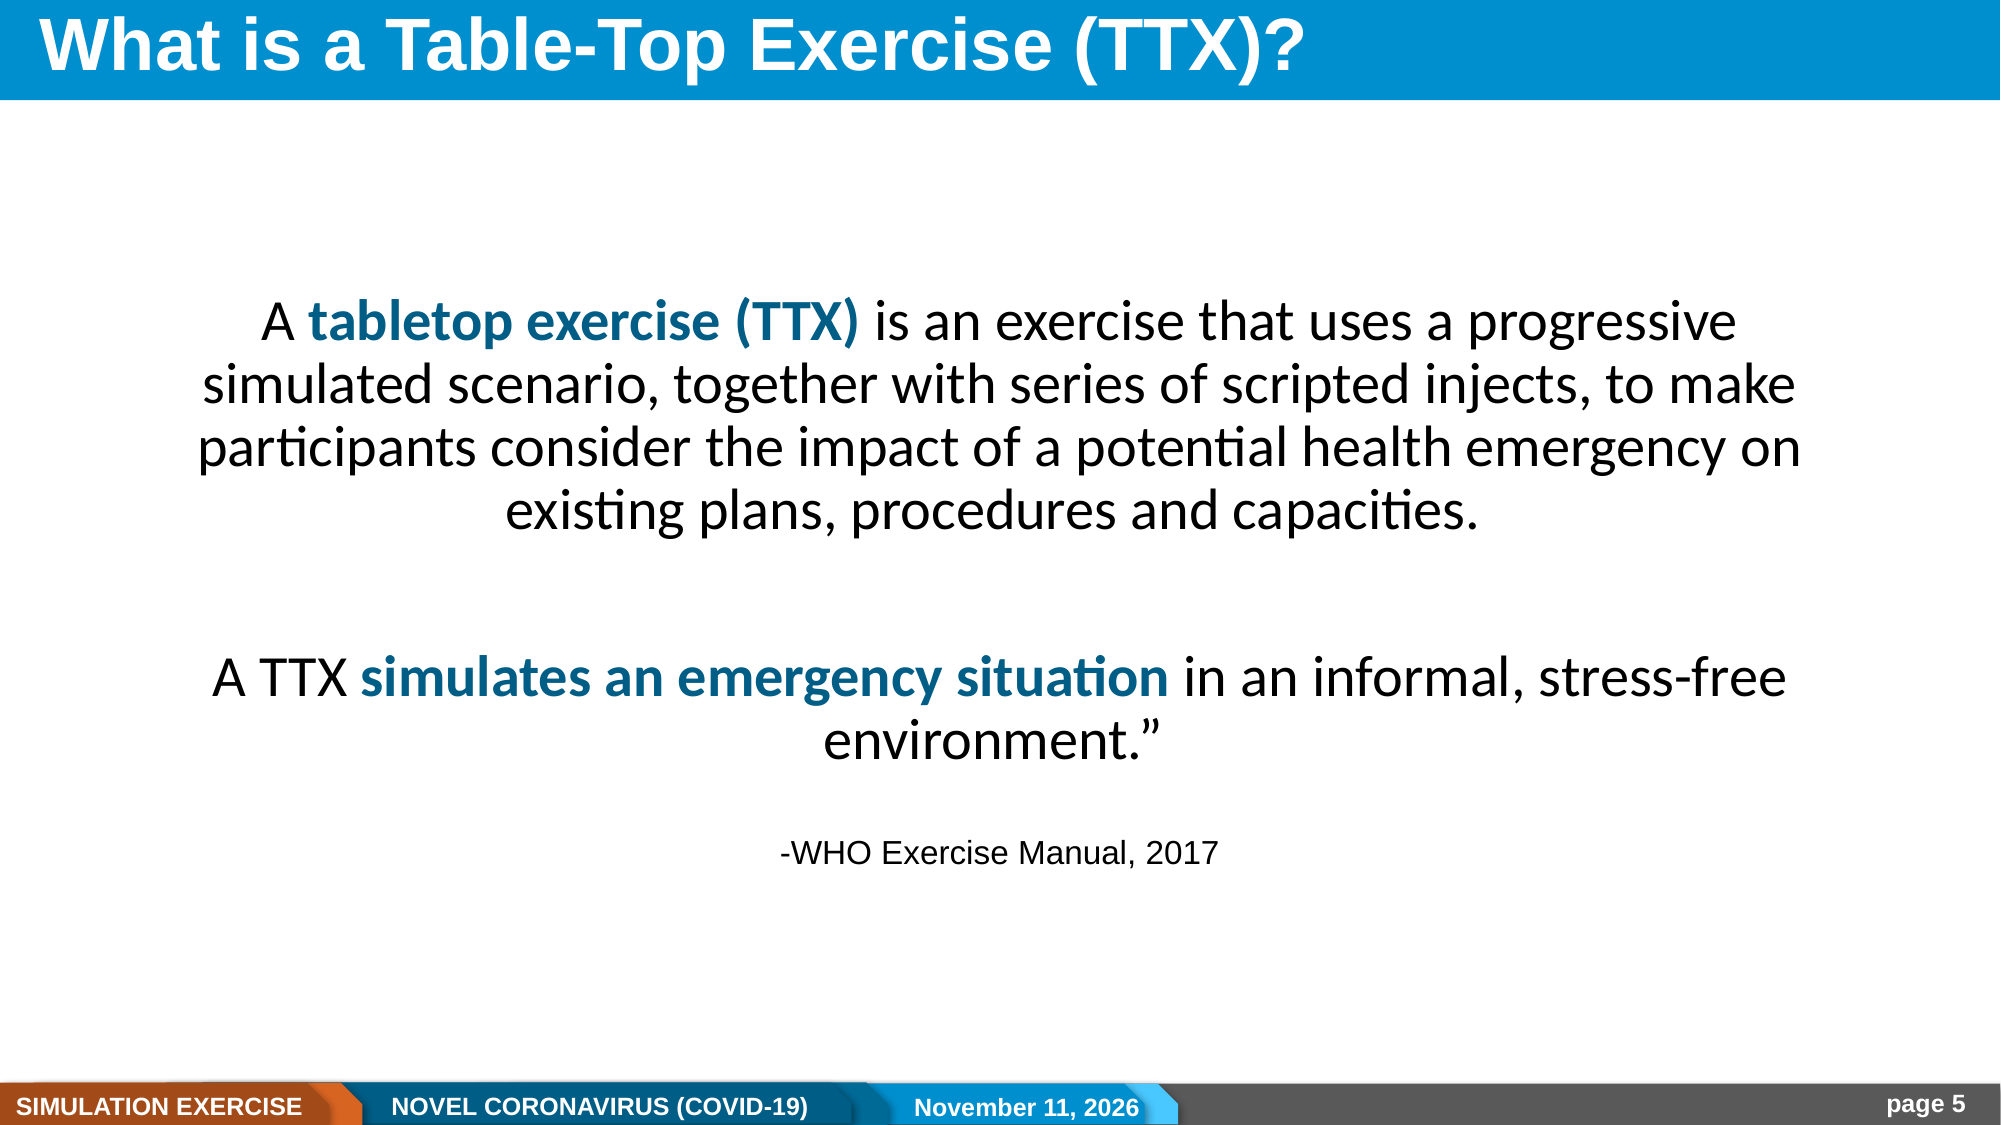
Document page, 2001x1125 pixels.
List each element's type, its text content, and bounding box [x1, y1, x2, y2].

list A tabletop exercise (TTX) is an exercise that uses a progressive simulated scenario, together with series of scripted injects, to make participants consider the impact of a potential health emergency on existing plans, procedures and capacities. A TTX simulates an emergency situation in an informal, stress-free environment.” -WHO Exercise Manual, 2017 [137, 166, 1863, 1014]
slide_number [899, 1076, 1518, 1125]
title What is a Table-Top Exercise (TTX)? [25, 0, 1750, 94]
